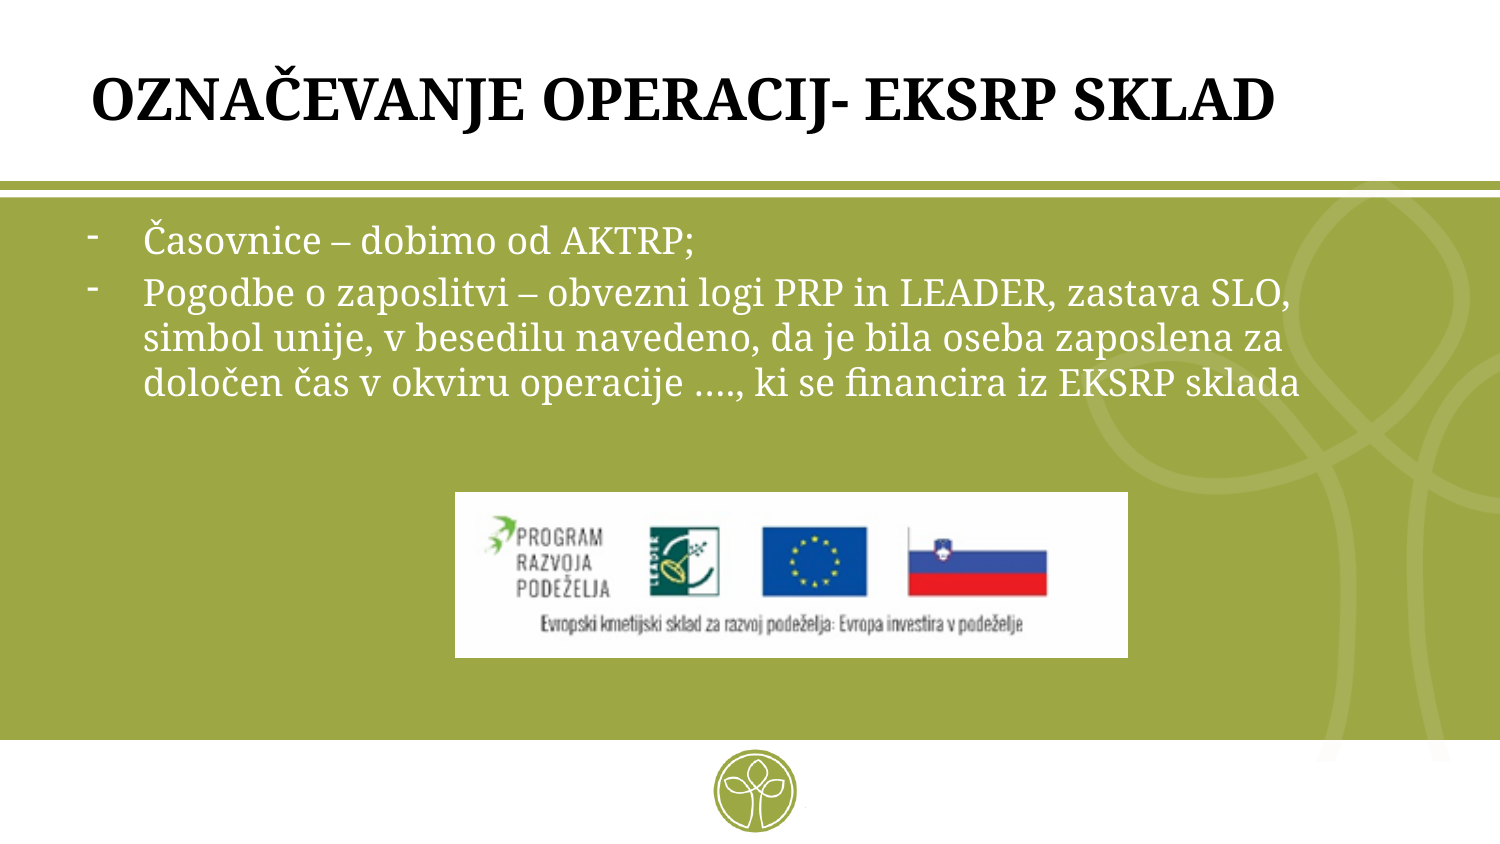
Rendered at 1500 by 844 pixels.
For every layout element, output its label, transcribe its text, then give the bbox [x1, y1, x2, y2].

list Časovnice – dobimo od AKTRP; Pogodbe o zaposlitvi – obvezni logi PRP in LEADER, zastava SLO, simbol unije, v besedilu navedeno, da je bila oseba zaposlena za določen čas v okviru operacije …., ki se financira iz EKSRP sklada [71, 209, 1422, 728]
picture [454, 492, 1129, 659]
picture [692, 740, 806, 844]
title OZNAČEVANJE OPERACIJ- EKSRP SKLAD [75, 33, 1425, 175]
